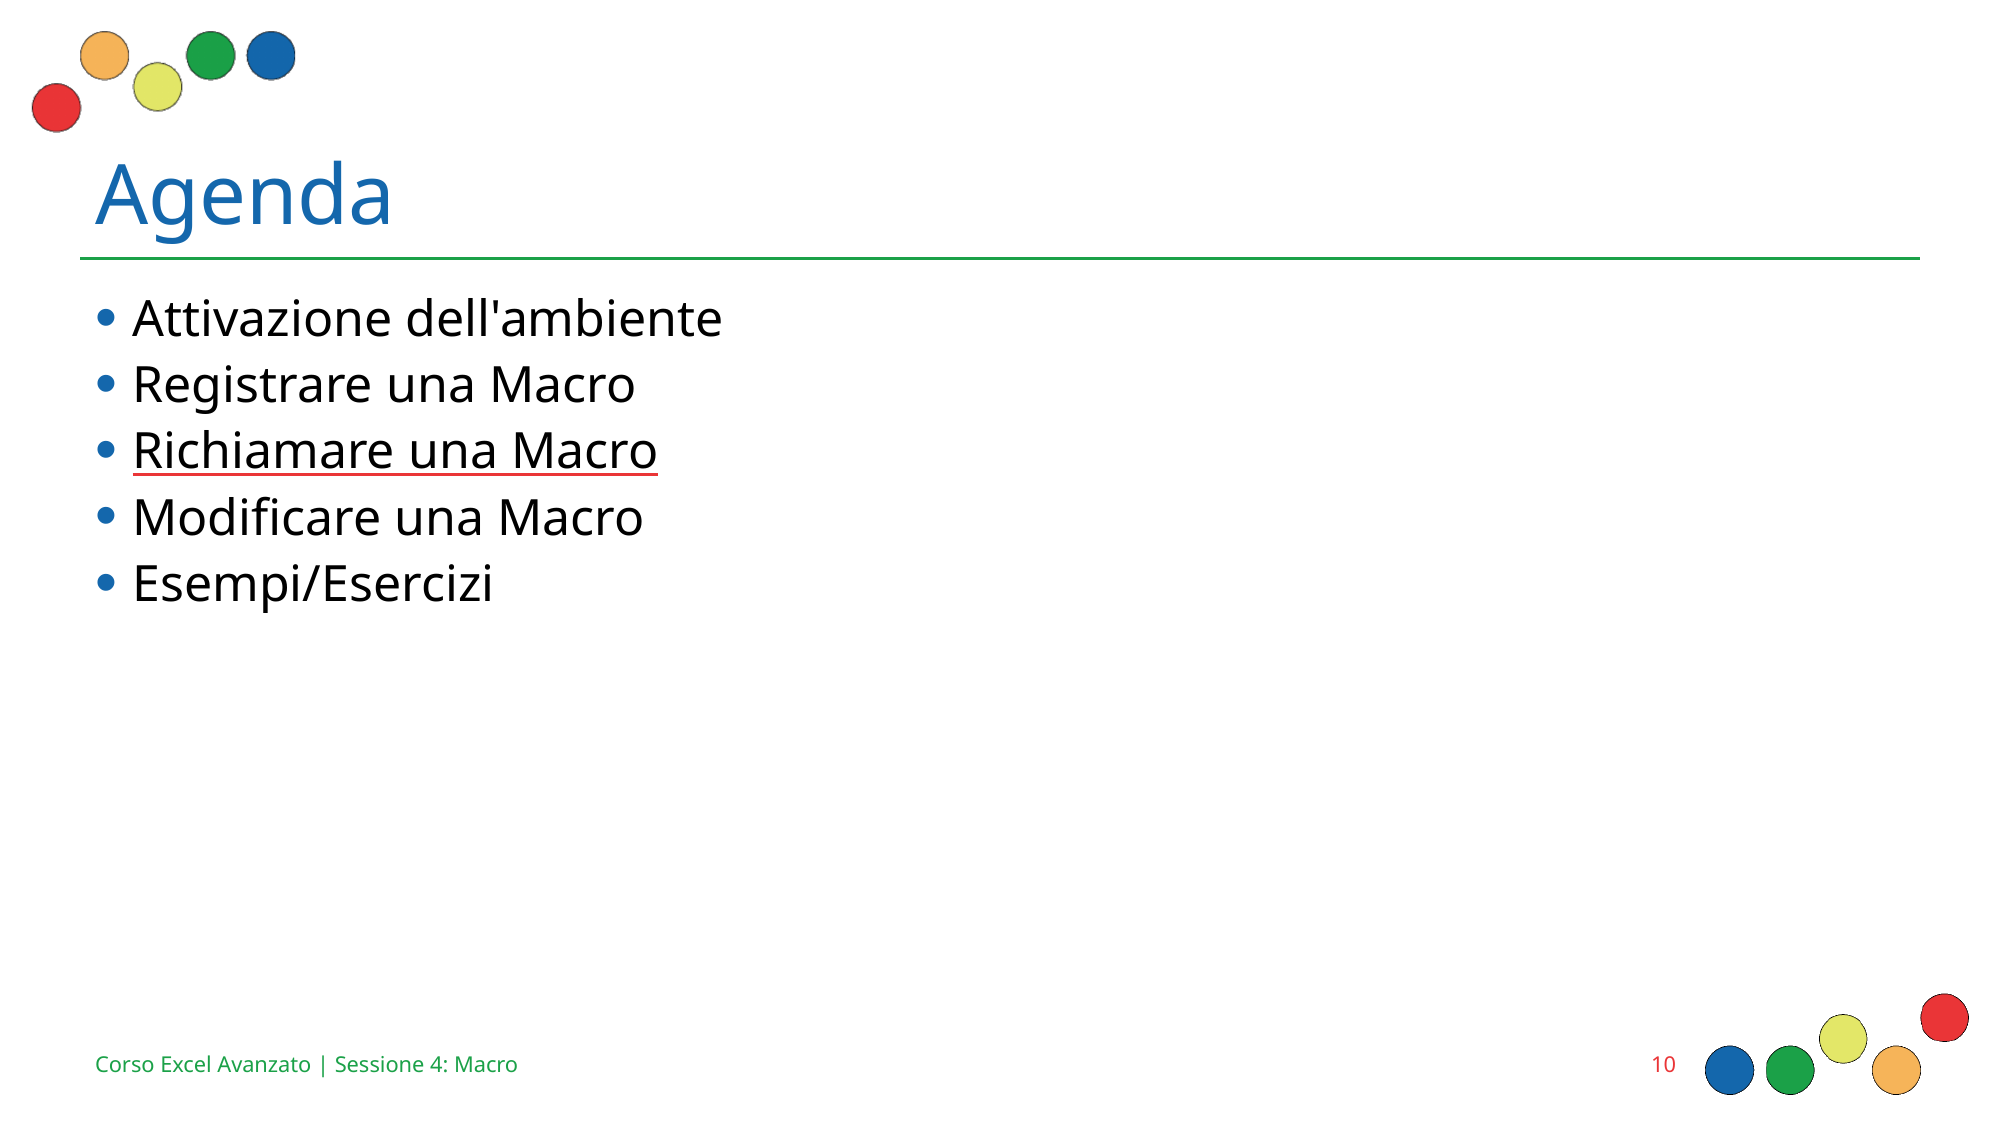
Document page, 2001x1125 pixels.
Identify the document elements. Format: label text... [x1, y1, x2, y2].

footer Corso Excel Avanzato | Sessione 4: Macro [80, 1035, 1571, 1096]
picture [29, 30, 295, 135]
picture [1704, 990, 1971, 1096]
title Agenda [80, 123, 1920, 259]
list Attivazione dell'ambiente Registrare una Macro Richiamare una Macro Modificare una Macro Esempi/Esercizi [80, 278, 1920, 1011]
slide_number 10 [1583, 1035, 1692, 1096]
